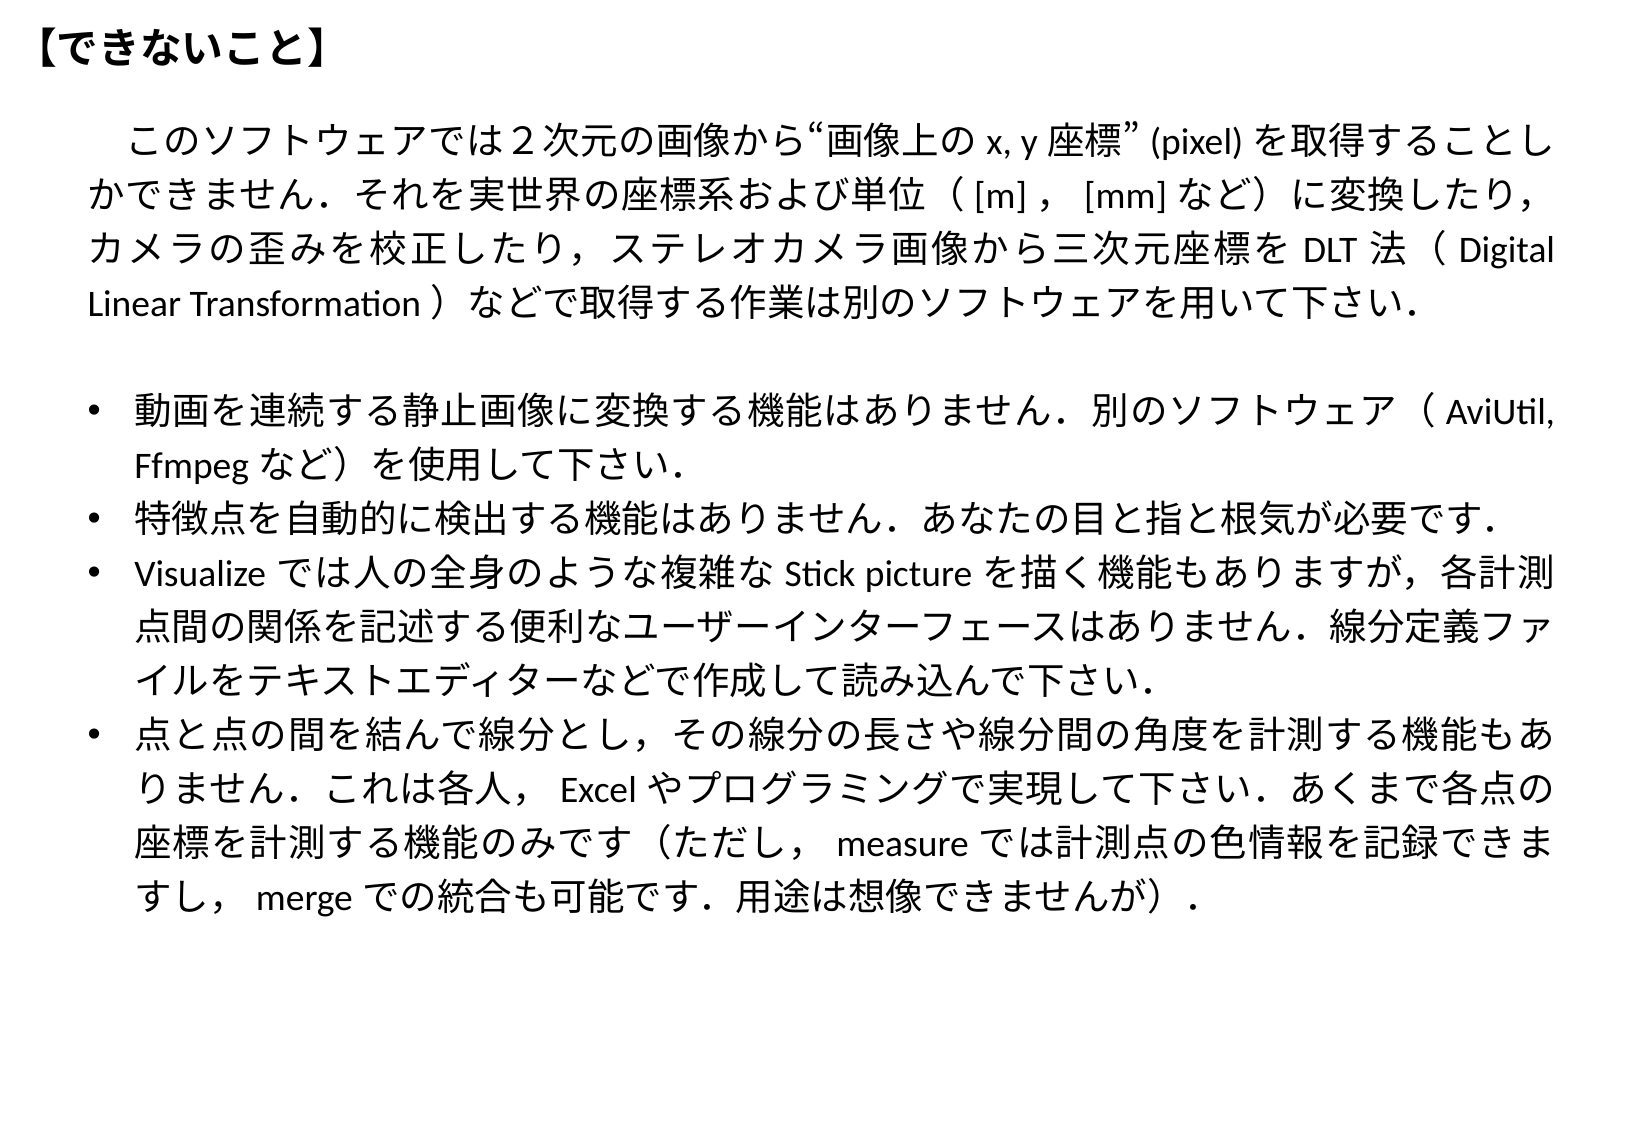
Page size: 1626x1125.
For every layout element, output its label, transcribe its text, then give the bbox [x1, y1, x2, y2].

title 【できないこと】 [0, 0, 1625, 101]
text_box このソフトウェアでは２次元の画像から“画像上のx, y座標”(pixel)を取得することしかできません．それを実世界の座標系および単位（[m]，[mm]など）に変換したり，カメラの歪みを校正したり，ステレオカメラ画像から三次元座標をDLT法（Digital Linear Transformation）などで取得する作業は別のソフトウェアを用いて下さい． 動画を連続する静止画像に変換する機能はありません．別のソフトウェア（AviUtil, Ffmpegなど）を使用して下さい． 特徴点を自動的に検出する機能はありません．あなたの目と指と根気が必要です． Visualizeでは人の全身のような複雑なStick pictureを描く機能もありますが，各計測点間の関係を記述する便利なユーザーインターフェースはありません．線分定義ファイルをテキストエディターなどで作成して読み込んで下さい． 点と点の間を結んで線分とし，その線分の長さや線分間の角度を計測する機能もありません．これは各人，Excelやプログラミングで実現して下さい．あくまで各点の座標を計測する機能のみです（ただし，measureでは計測点の色情報を記録できますし，mergeでの統合も可能です．用途は想像できませんが）． [72, 100, 1570, 926]
